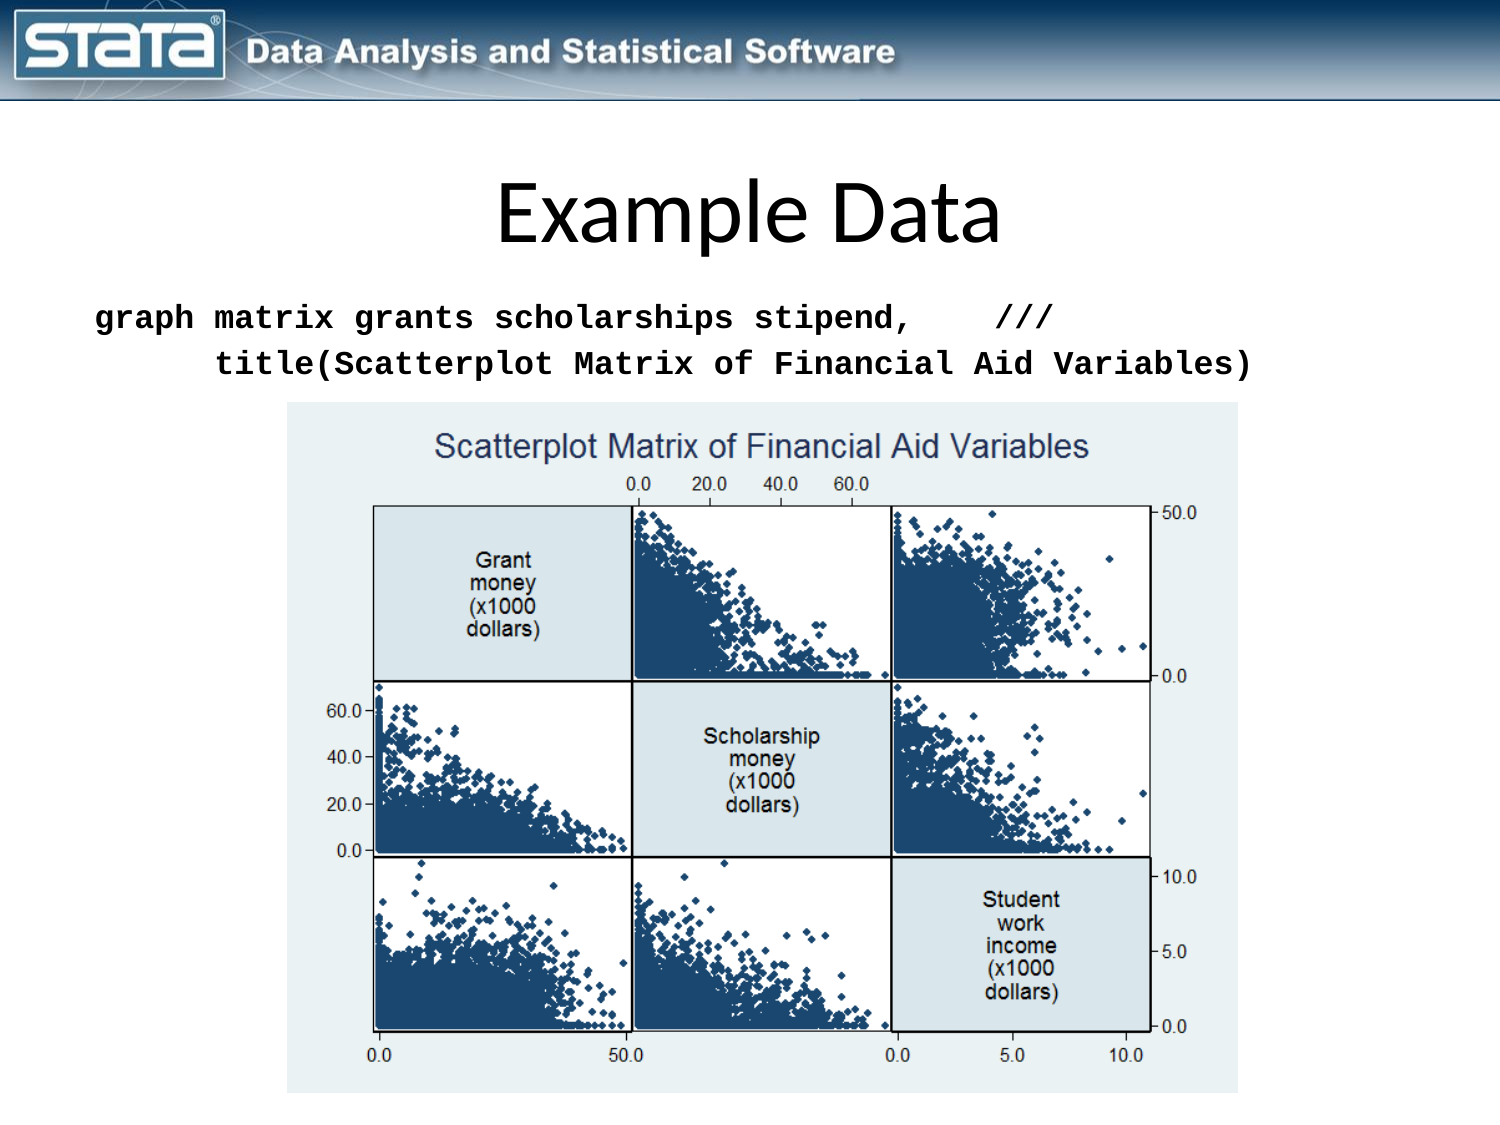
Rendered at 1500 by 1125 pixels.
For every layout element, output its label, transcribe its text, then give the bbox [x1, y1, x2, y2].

picture [287, 402, 1238, 1093]
picture [0, 0, 1500, 101]
title Example Data [75, 125, 1425, 288]
list graph matrix grants scholarships stipend, /// title(Scatterplot Matrix of Financial Aid Variables) [79, 287, 1430, 400]
